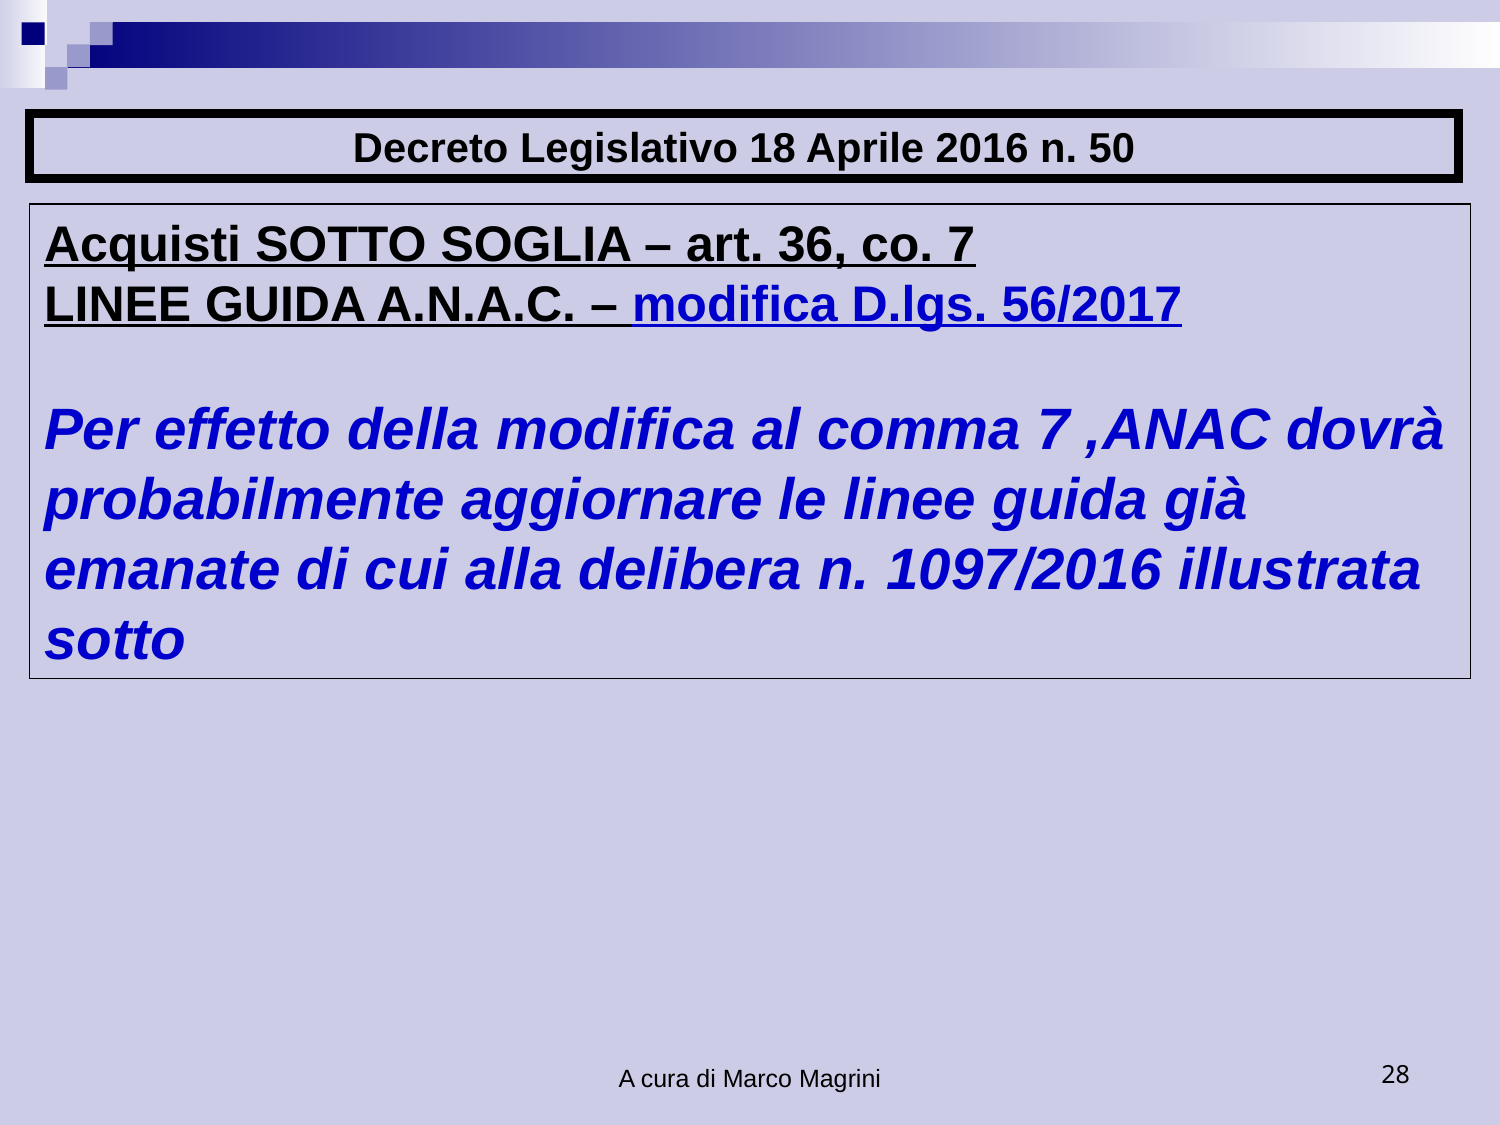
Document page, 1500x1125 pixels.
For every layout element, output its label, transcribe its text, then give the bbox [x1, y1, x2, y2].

text_box Decreto Legislativo 18 Aprile 2016 n. 50 [29, 113, 1459, 179]
text_box Acquisti SOTTO SOGLIA – art. 36, co. 7 LINEE GUIDA A.N.A.C. – modifica D.lgs. 56/2017 Per effetto della modifica al comma 7 ,ANAC dovrà probabilmente aggiornare le linee guida già emanate di cui alla delibera n. 1097/2016 illustrata sotto [29, 203, 1471, 679]
footer A cura di Marco Magrini [512, 1025, 988, 1100]
slide_number 28 [1074, 1025, 1425, 1100]
